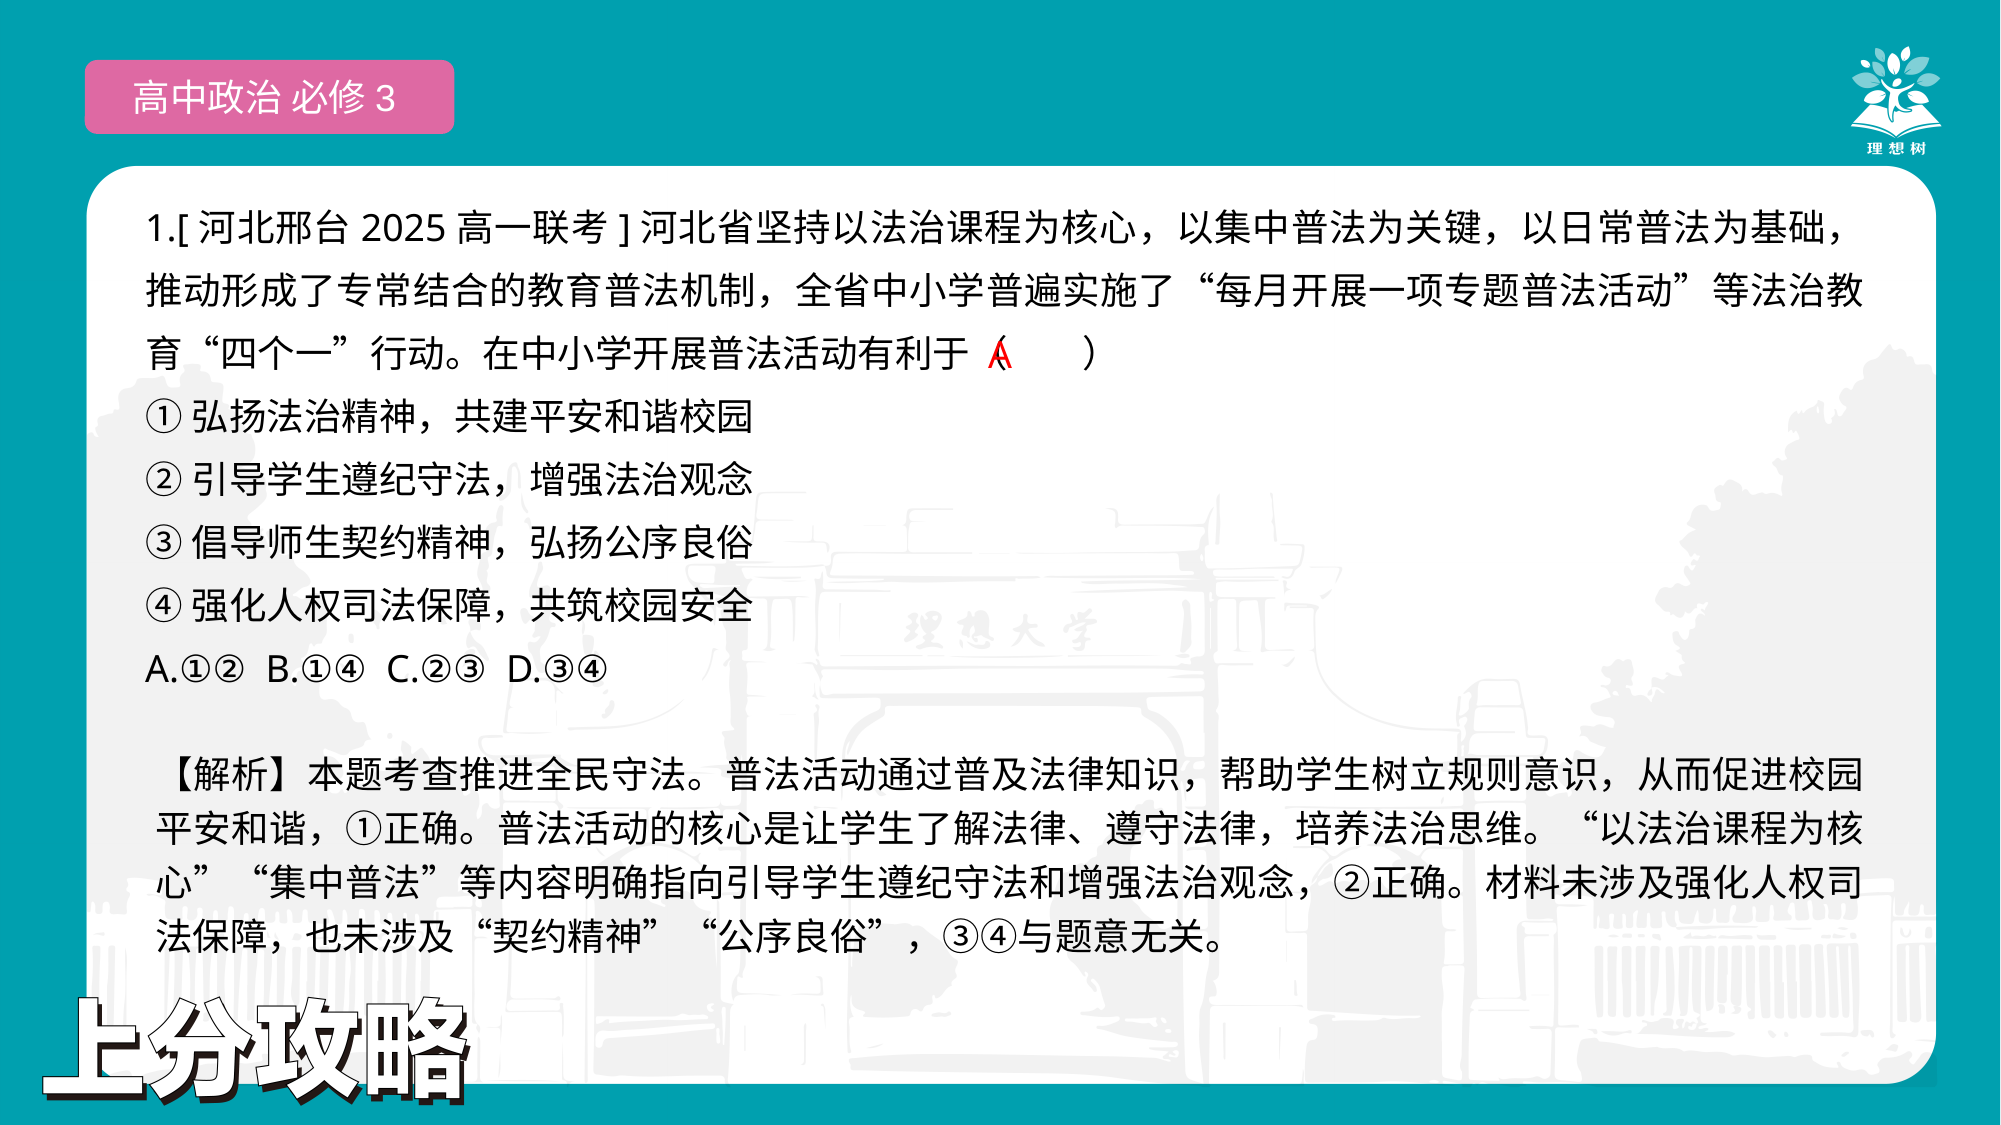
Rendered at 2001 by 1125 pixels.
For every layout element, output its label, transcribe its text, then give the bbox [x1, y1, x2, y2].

text_box 高中政治 必修3 [83, 58, 456, 135]
text_box A [963, 301, 1081, 384]
text_box 1.[河北邢台2025高一联考]河北省坚持以法治课程为核心，以集中普法为关键，以日常普法为基础，推动形成了专常结合的教育普法机制，全省中小学普遍实施了“每月开展一项专题普法活动”等法治教育“四个一”行动。在中小学开展普法活动有利于（ ） ①弘扬法治精神，共建平安和谐校园 ②引导学生遵纪守法，增强法治观念 ③倡导师生契约精神，弘扬公序良俗 ④强化人权司法保障，共筑校园安全 A.①② B.①④ C.②③ D.③④ [130, 178, 1880, 698]
text_box 【解析】本题考查推进全民守法。普法活动通过普及法律知识，帮助学生树立规则意识，从而促进校园平安和谐，①正确。普法活动的核心是让学生了解法律、遵守法律，培养法治思维。“以法治课程为核心”“集中普法”等内容明确指向引导学生遵纪守法和增强法治观念，②正确。材料未涉及强化人权司法保障，也未涉及“契约精神”“公序良俗”，③④与题意无关。 [140, 734, 1880, 965]
picture [0, 0, 2001, 1125]
